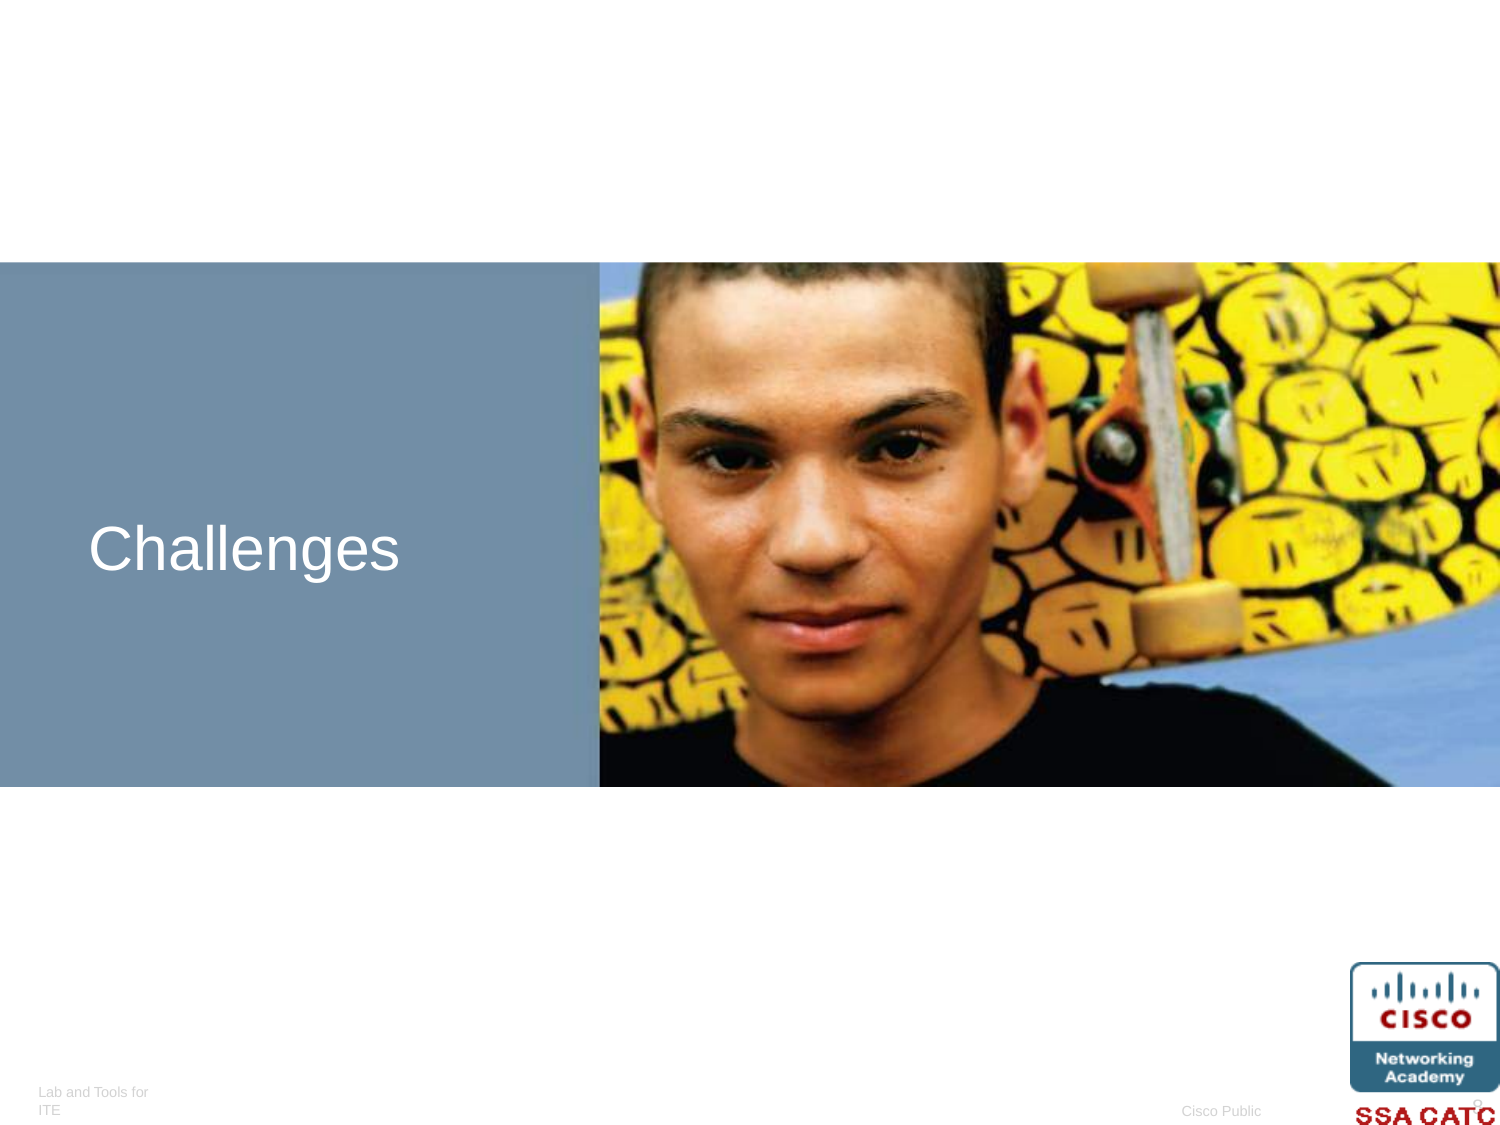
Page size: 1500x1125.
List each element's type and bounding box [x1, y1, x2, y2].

picture [1350, 962, 1500, 1125]
picture [0, 262, 1500, 787]
text_box [0, 0, 1500, 261]
